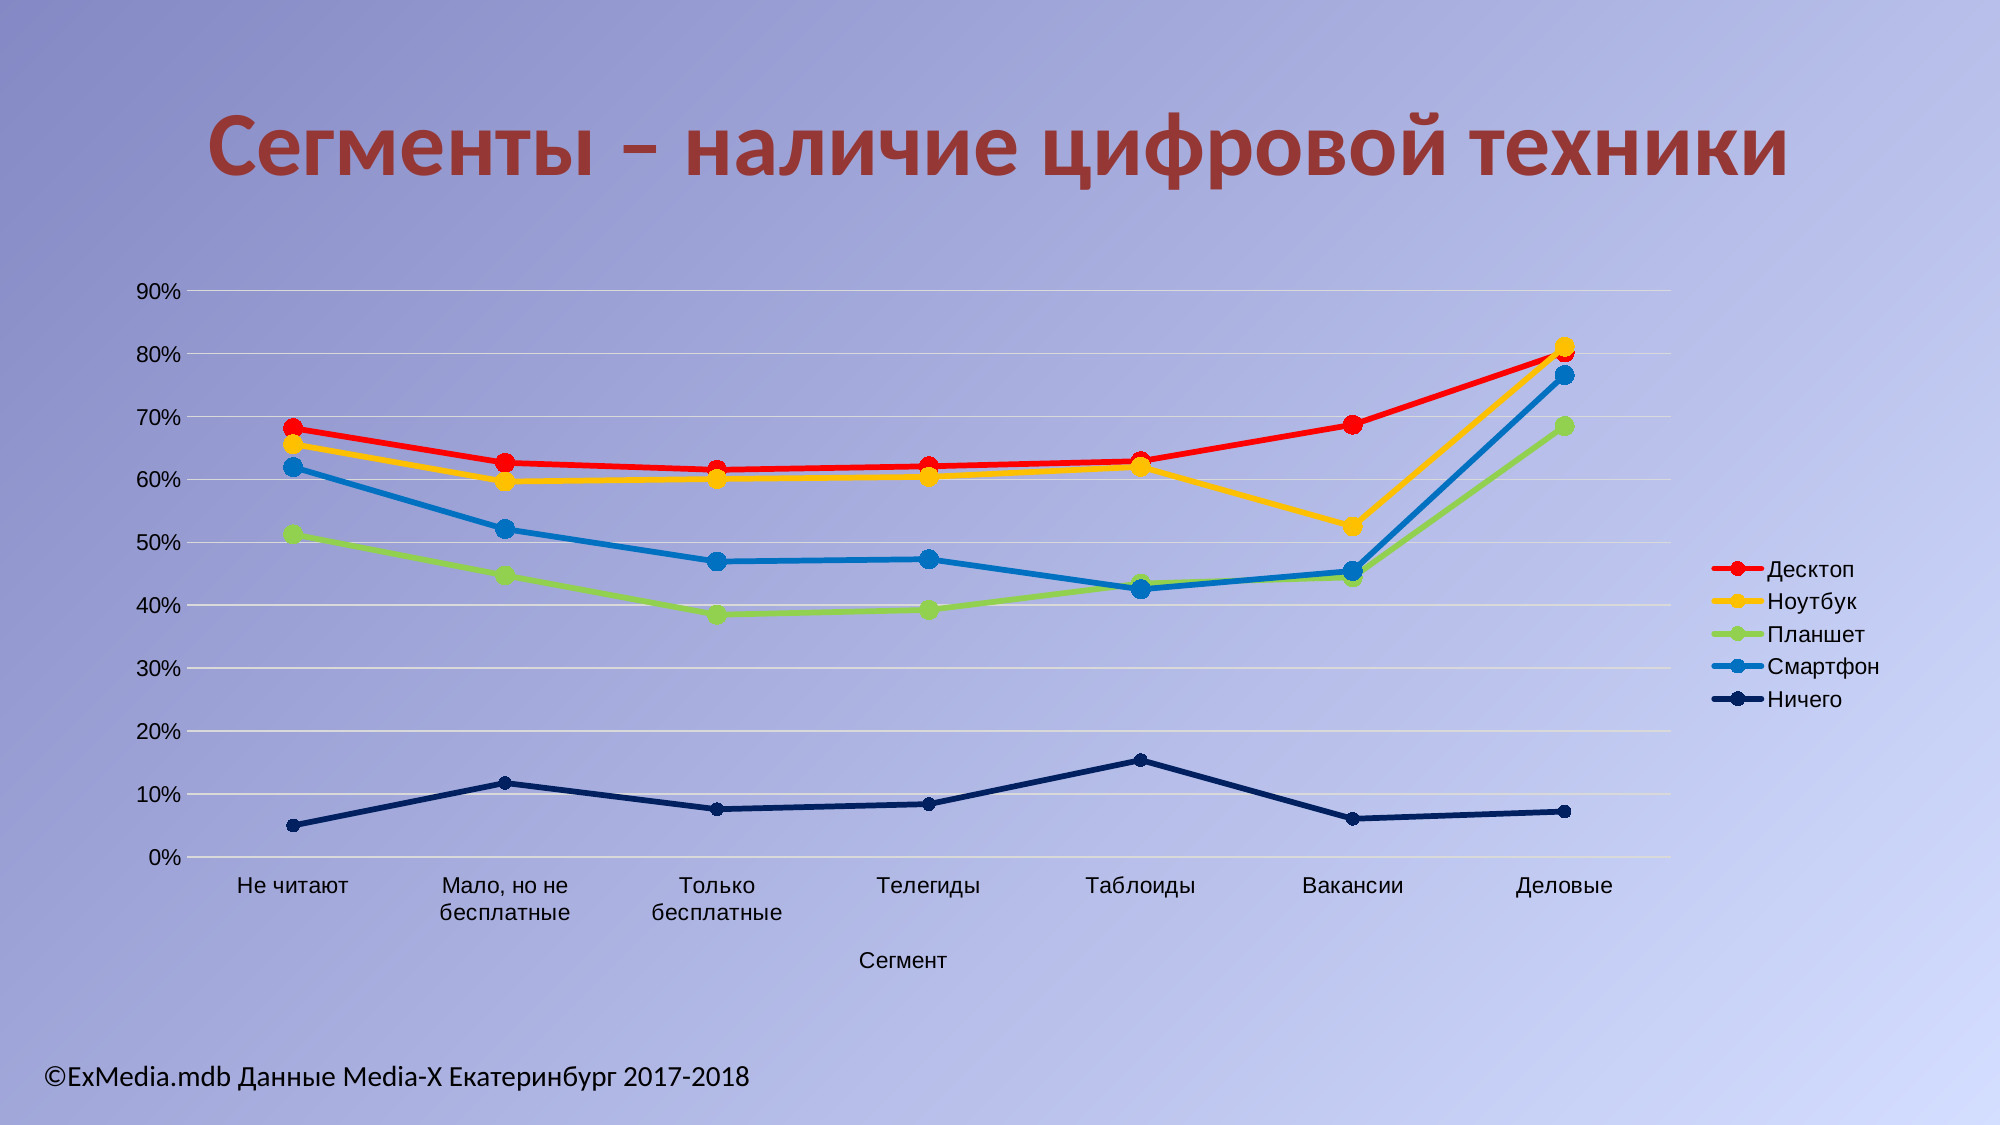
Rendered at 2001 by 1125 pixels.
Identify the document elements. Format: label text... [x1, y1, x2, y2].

chart [99, 262, 1901, 1006]
text_box ©ExMedia.mdb Данные Media-X Екатеринбург 2017-2018 [28, 1049, 817, 1100]
title Сегменты – наличие цифровой техники [99, 45, 1900, 233]
